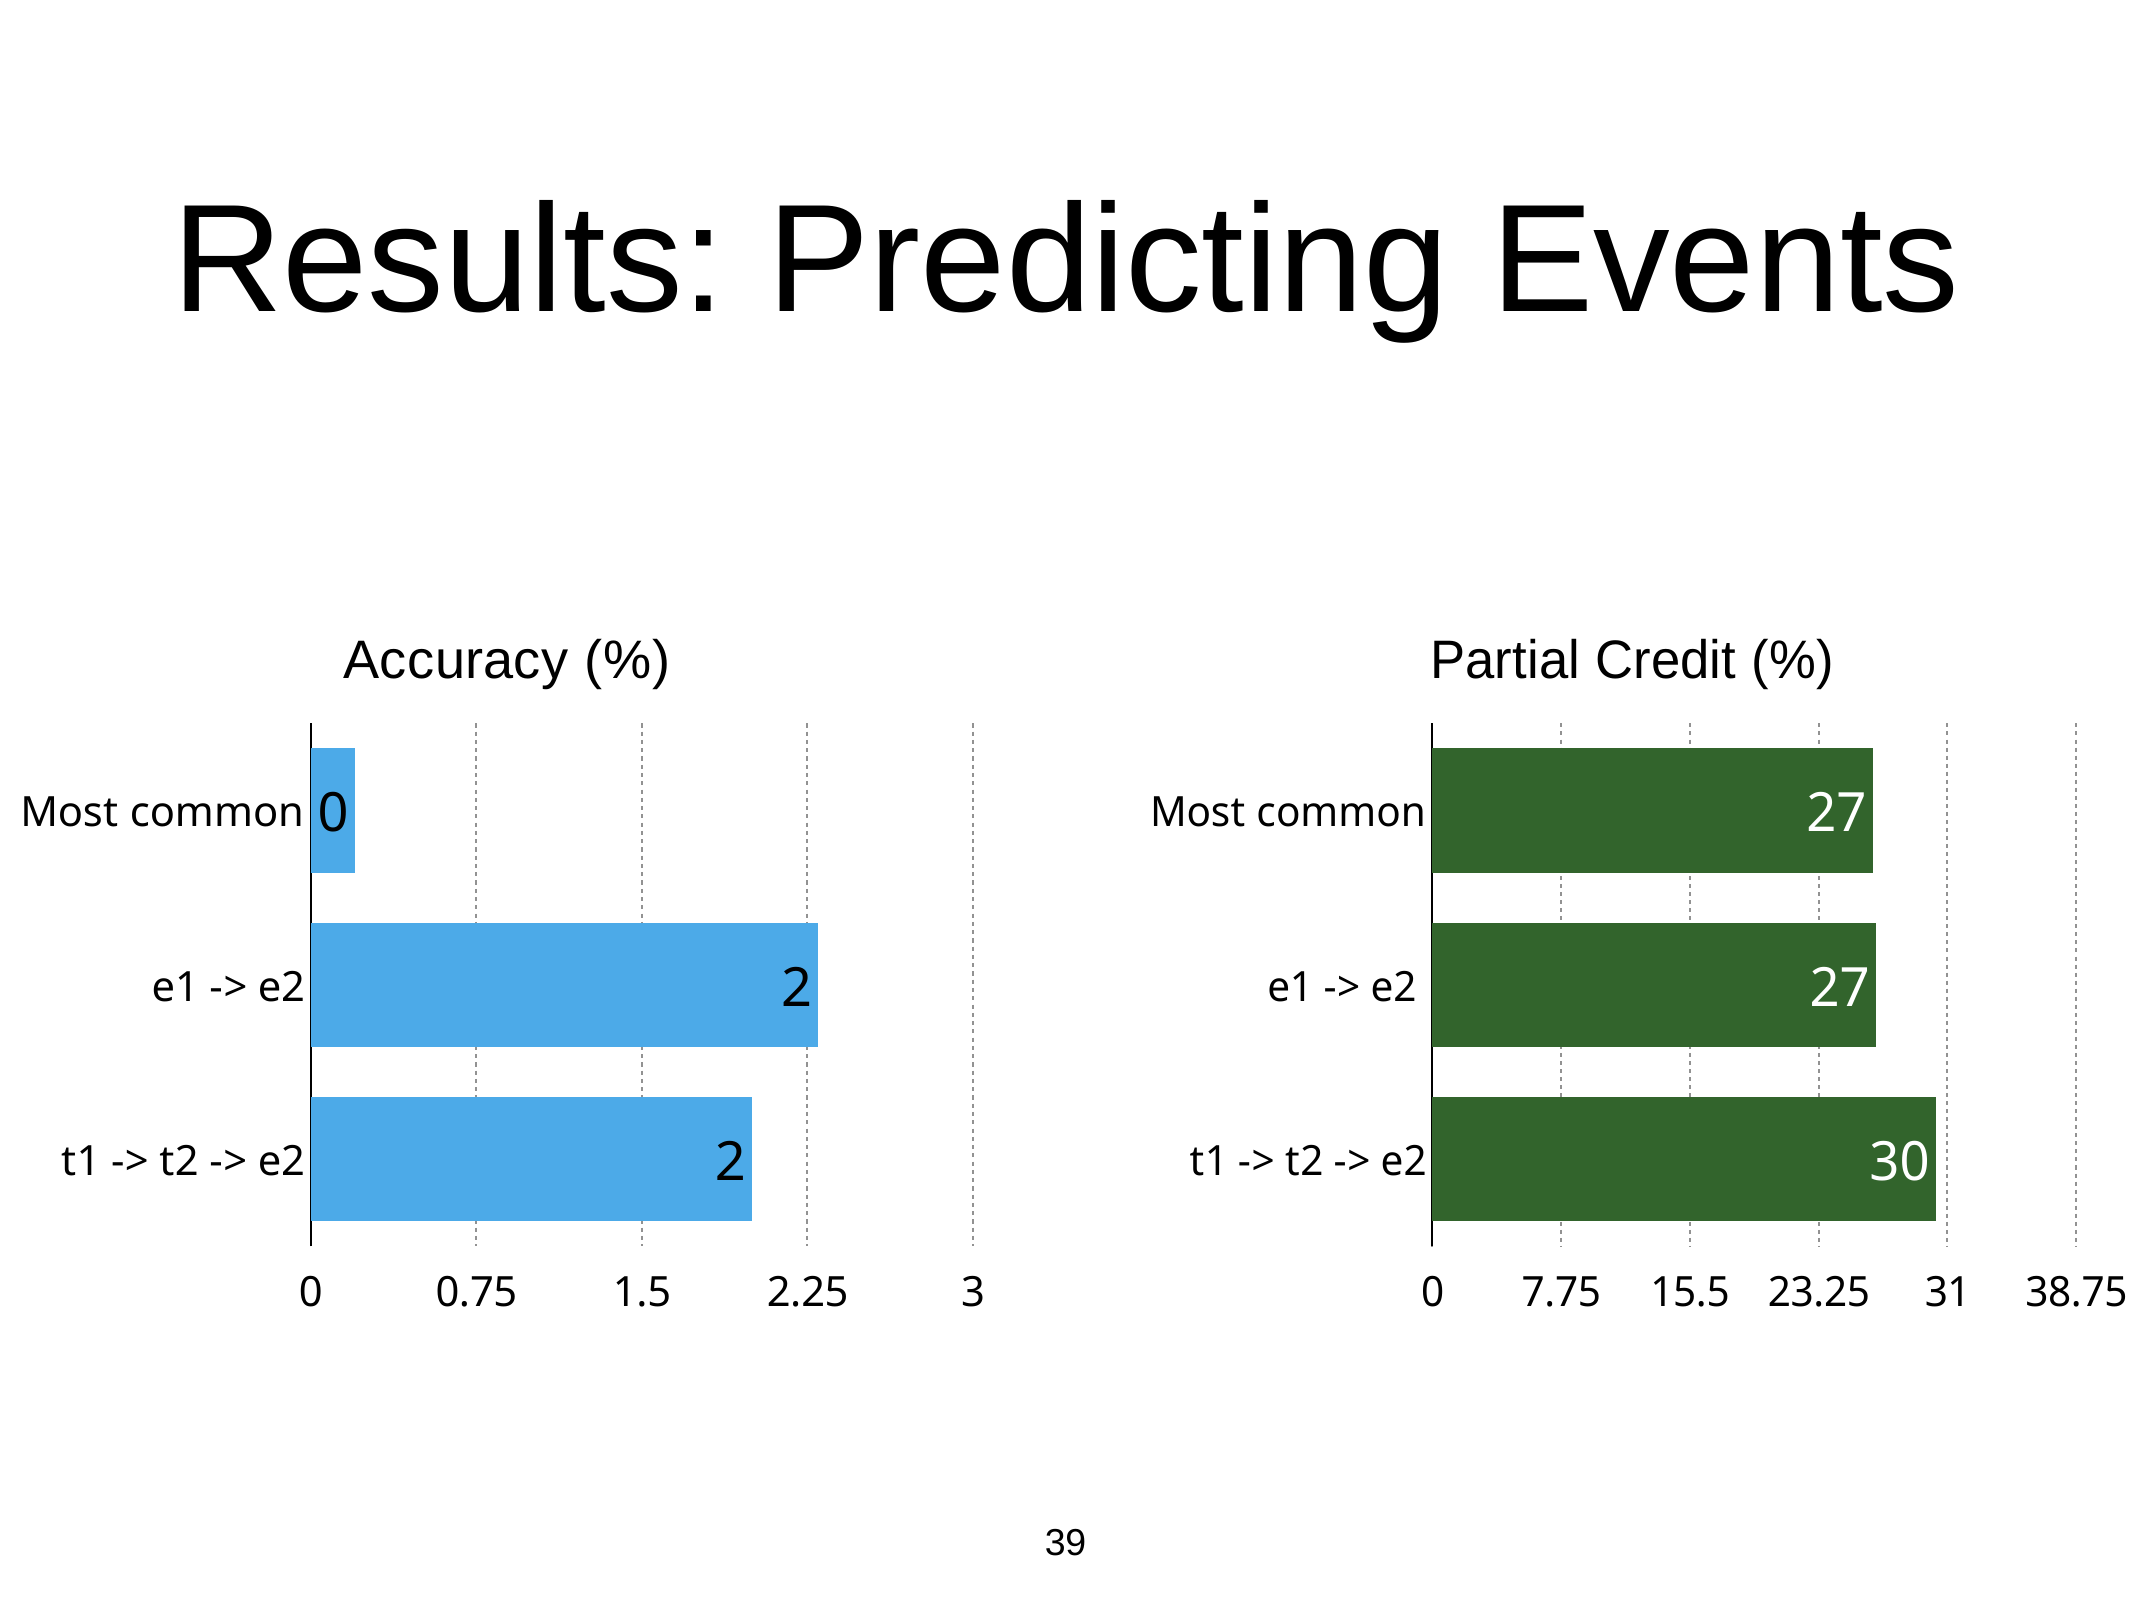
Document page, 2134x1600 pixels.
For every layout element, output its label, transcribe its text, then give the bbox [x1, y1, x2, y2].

chart [12, 608, 986, 1323]
title Results: Predicting Events [155, 72, 1978, 428]
slide_number 39 [1041, 1517, 1090, 1564]
chart [1142, 608, 2128, 1323]
